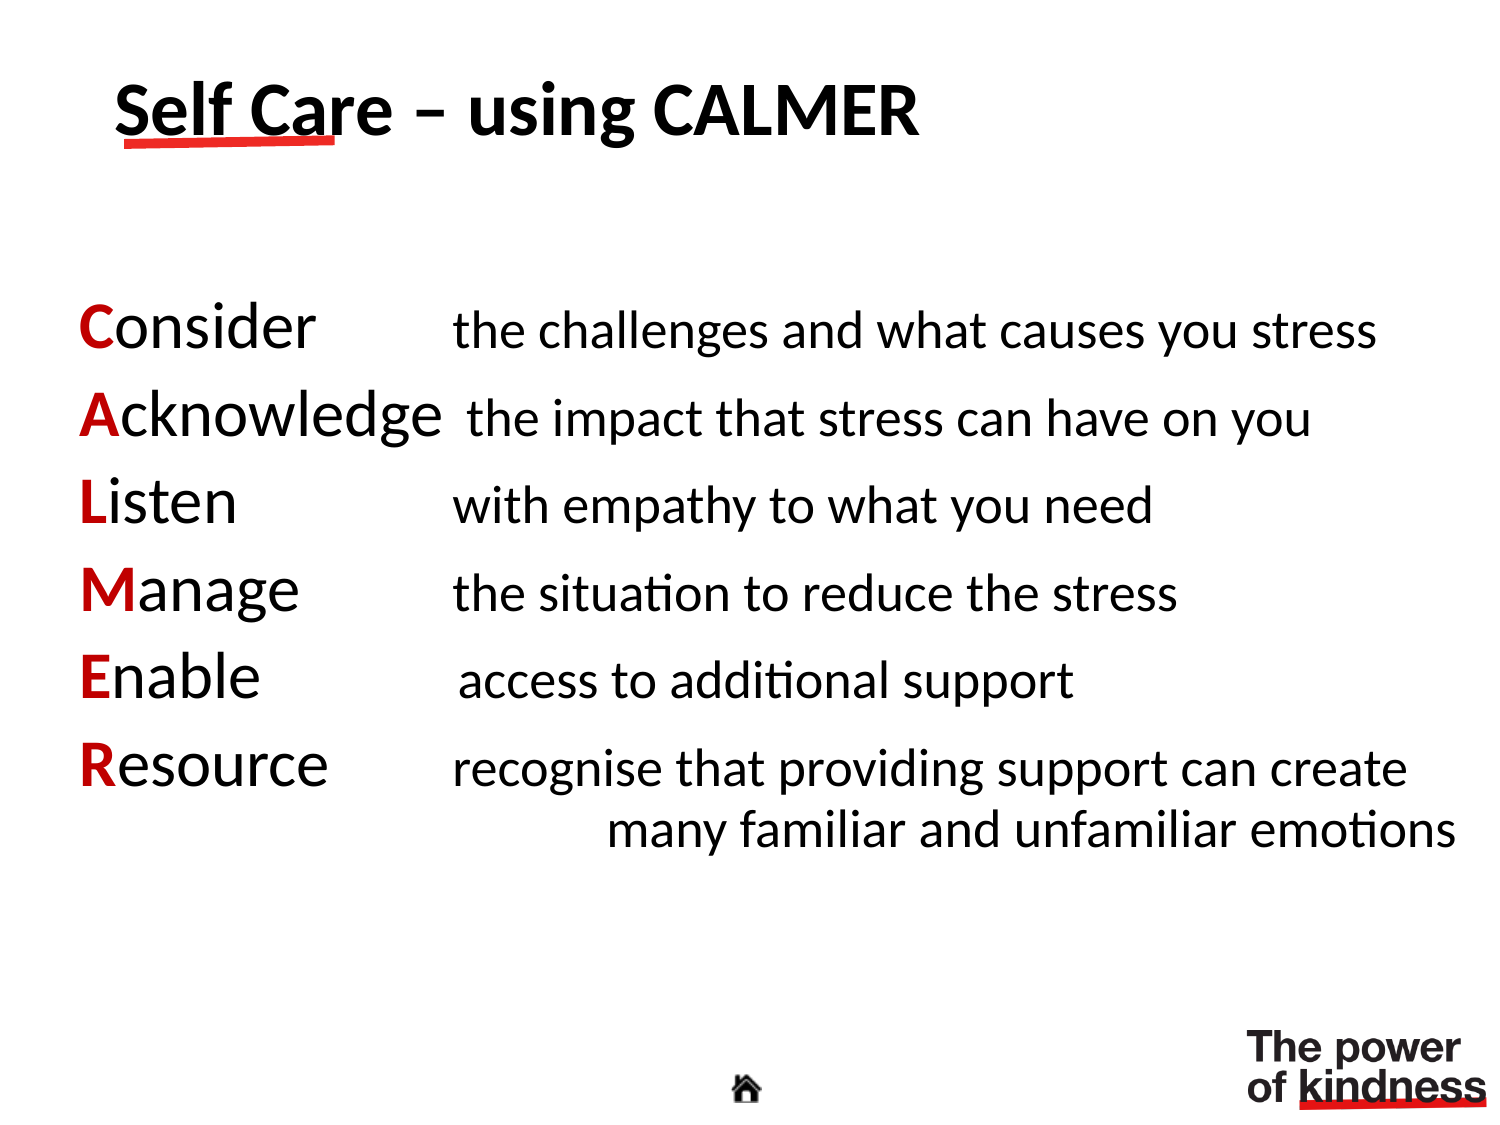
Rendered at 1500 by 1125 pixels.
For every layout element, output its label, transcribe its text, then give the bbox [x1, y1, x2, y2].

picture [1246, 1030, 1487, 1110]
text_box Self Care – using CALMER [103, 54, 1479, 209]
text_box Consider the challenges and what causes you stress Acknowledge the impact that stress can have on you Listen with empathy to what you need Manage the situation to reduce the stress Enable access to additional support Resource recognise that providing support can create many familiar and unfamiliar emotions [68, 209, 1479, 919]
